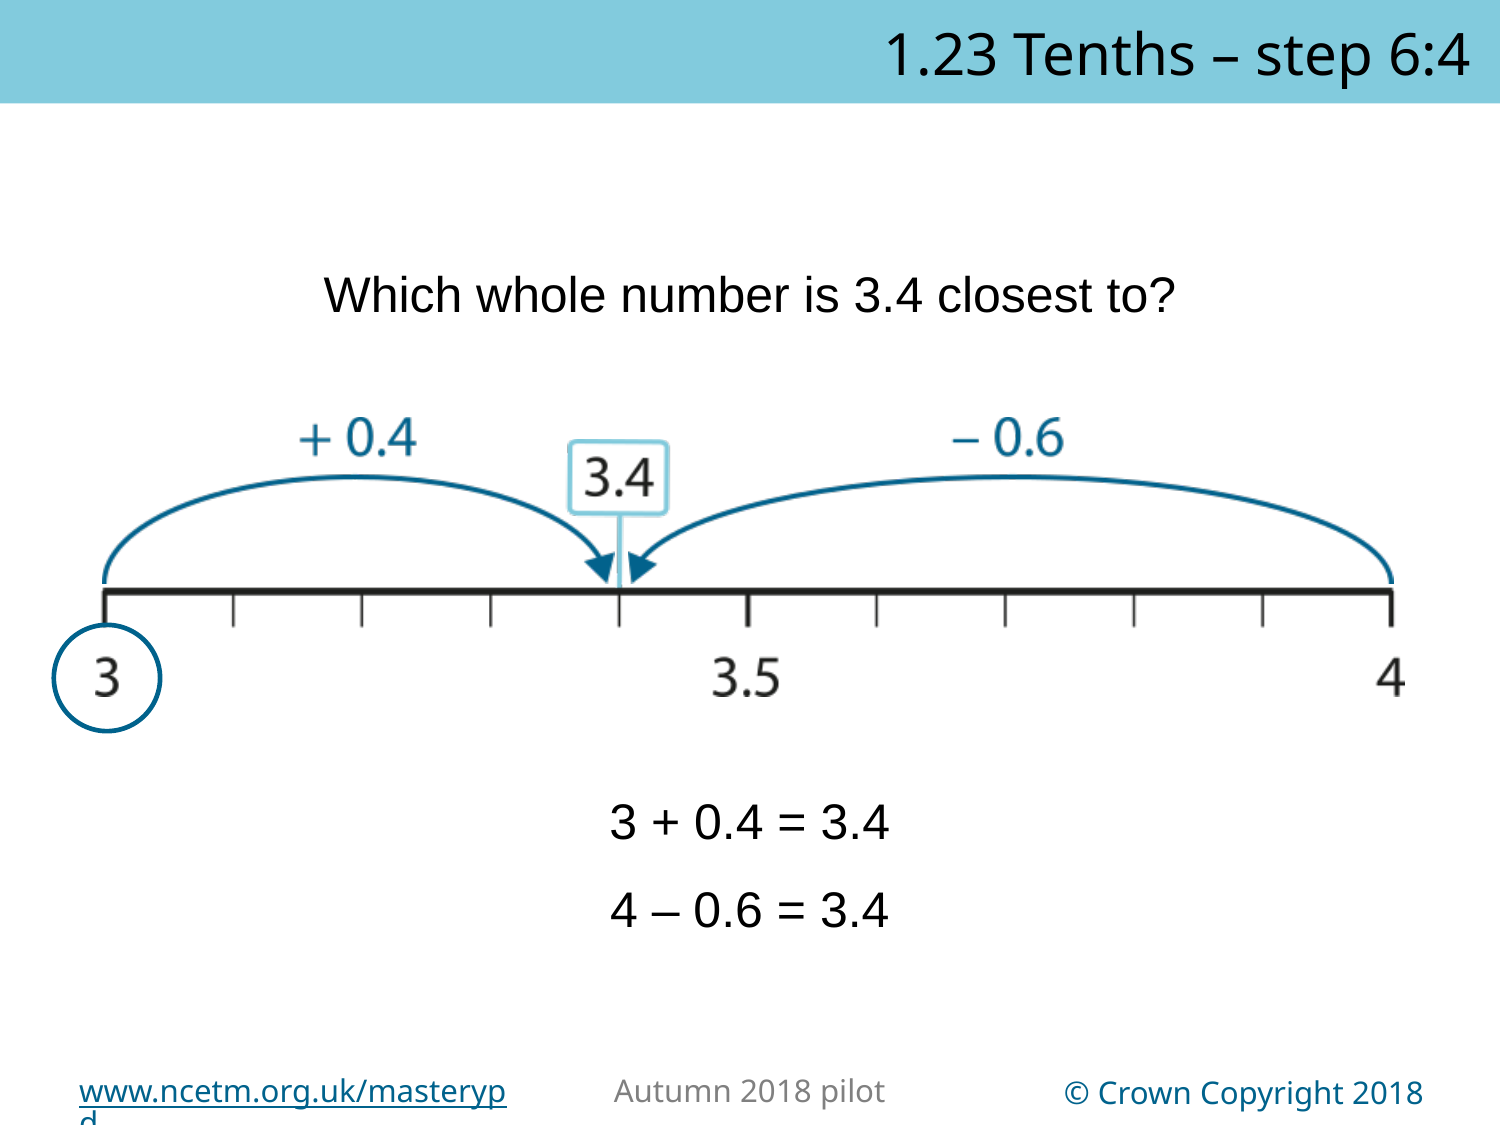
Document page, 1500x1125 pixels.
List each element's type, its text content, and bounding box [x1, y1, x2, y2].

text_box Which whole number is 3.4 closest to? [141, 255, 1359, 330]
picture [352, 420, 368, 453]
picture [1000, 420, 1015, 453]
list 1.23 Tenths – step 6:4 [0, 0, 1500, 104]
text_box 3 + 0.4 = 3.4 [141, 782, 1359, 857]
text_box 4 – 0.6 = 3.4 [141, 869, 1359, 945]
picture [95, 628, 157, 697]
picture [95, 417, 1405, 697]
text_box [53, 627, 153, 732]
